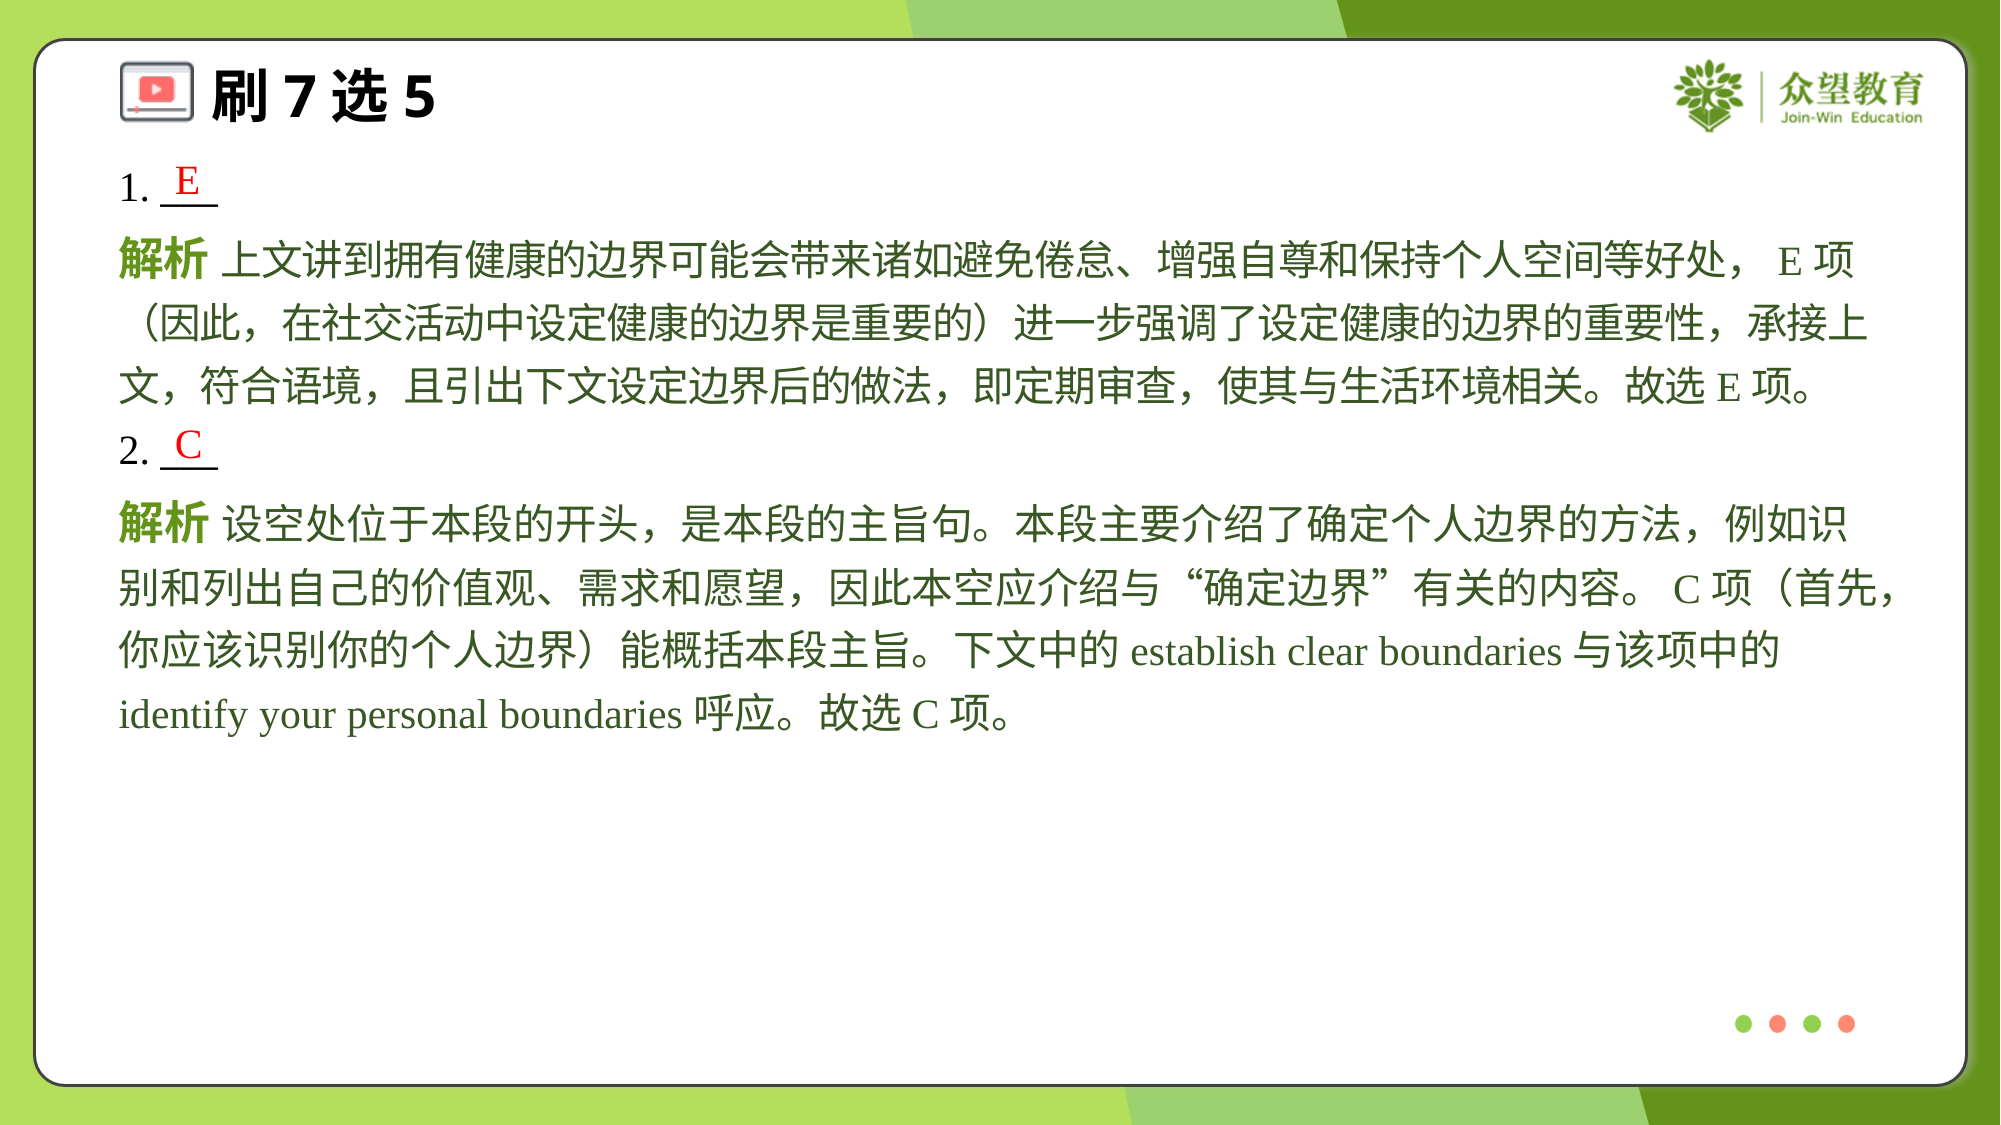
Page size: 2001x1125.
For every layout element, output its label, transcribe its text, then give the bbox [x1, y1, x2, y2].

text_box 解析 上文讲到拥有健康的边界可能会带来诸如避免倦怠、增强自尊和保持个人空间等好处，E项（因此，在社交活动中设定健康的边界是重要的）进一步强调了设定健康的边界的重要性，承接上文，符合语境，且引出下文设定边界后的做法，即定期审查，使其与生活环境相关。故选E项。 [118, 215, 1883, 405]
text_box C [170, 404, 208, 463]
text_box 2. ___ [118, 410, 1883, 468]
text_box 解析 设空处位于本段的开头，是本段的主旨句。本段主要介绍了确定个人边界的方法，例如识别和列出自己的价值观、需求和愿望，因此本空应介绍与“确定边界”有关的内容。C项（首先，你应该识别你的个人边界）能概括本段主旨。下文中的establish clear boundaries与该项中的identify your personal boundaries呼应。故选C项。 [118, 480, 1883, 732]
text_box 1. ___ [118, 146, 1883, 204]
picture [0, 0, 2000, 1125]
text_box E [170, 140, 205, 199]
